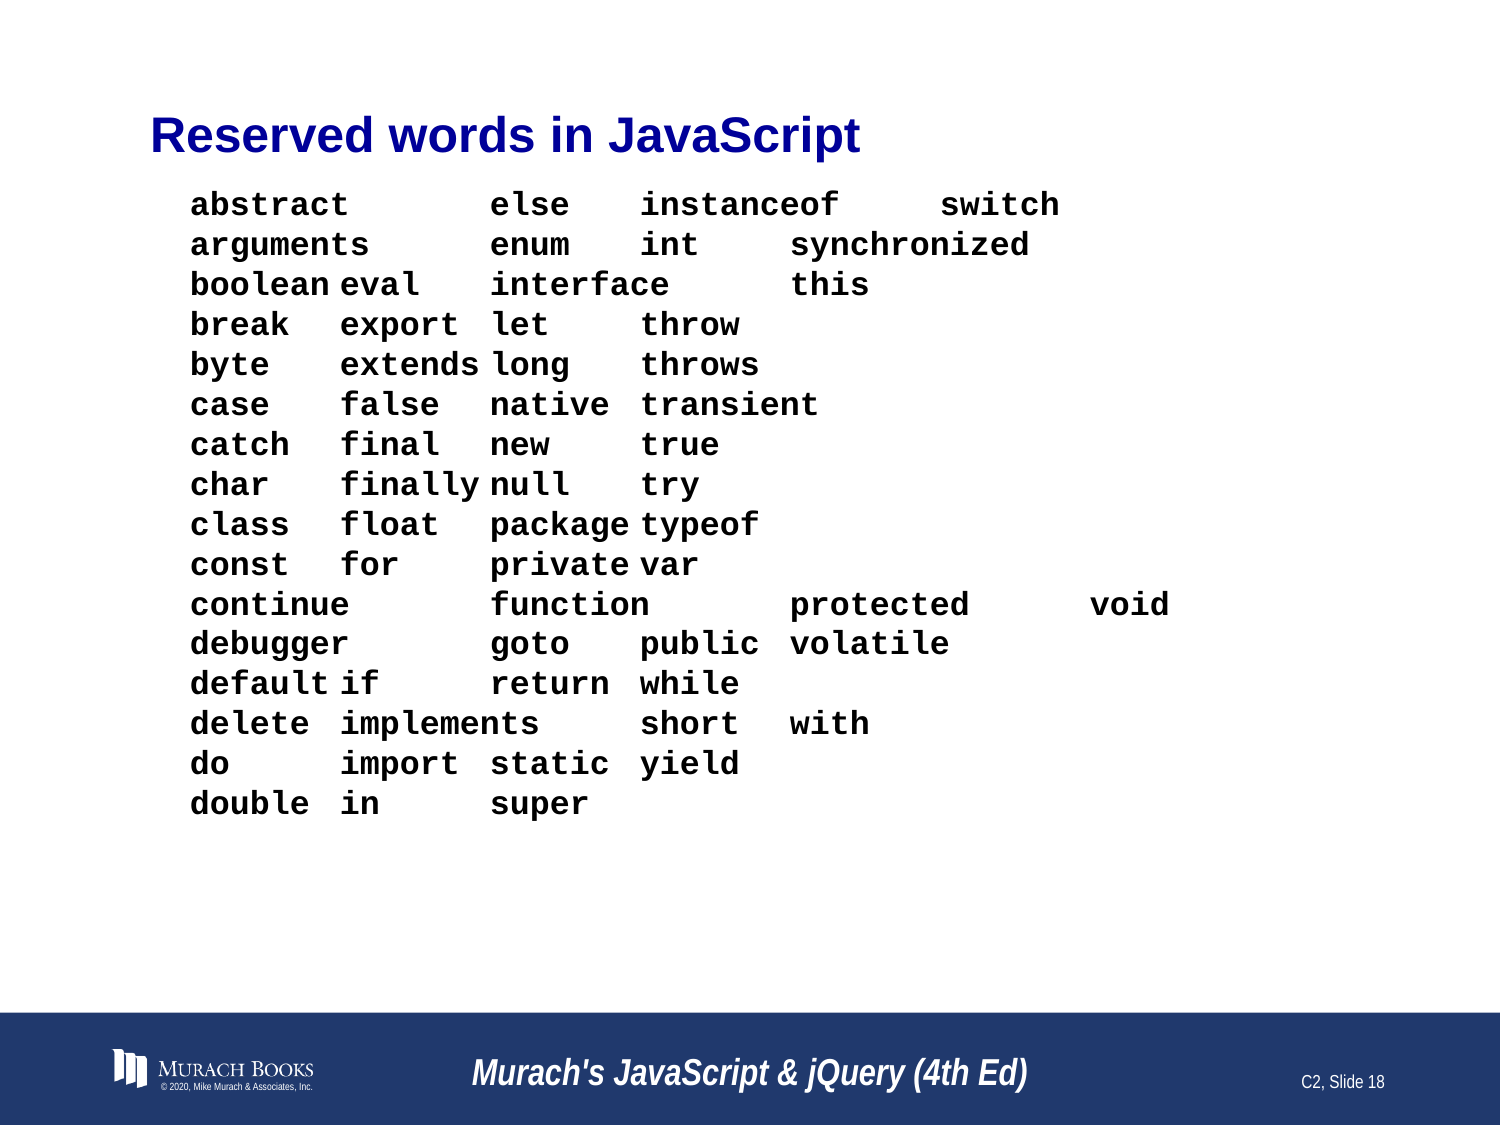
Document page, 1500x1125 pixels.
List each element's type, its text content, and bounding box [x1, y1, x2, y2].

footer © 2020, Mike Murach & Associates, Inc. [12, 1025, 463, 1100]
title Reserved words in JavaScript [150, 102, 1350, 164]
list abstract else instanceof switch arguments enum int synchronized boolean eval interface this break export let throw byte extends long throws case false native transient catch final new true char finally null try class float package typeof const for private var continue function protected void debugger goto public volatile default if return while delete implements short with do import static yield double in super [137, 174, 1350, 975]
slide_number Murach's JavaScript & jQuery (4th Ed) [463, 1025, 1050, 1100]
slide_number C2, Slide 18 [1087, 1025, 1400, 1100]
